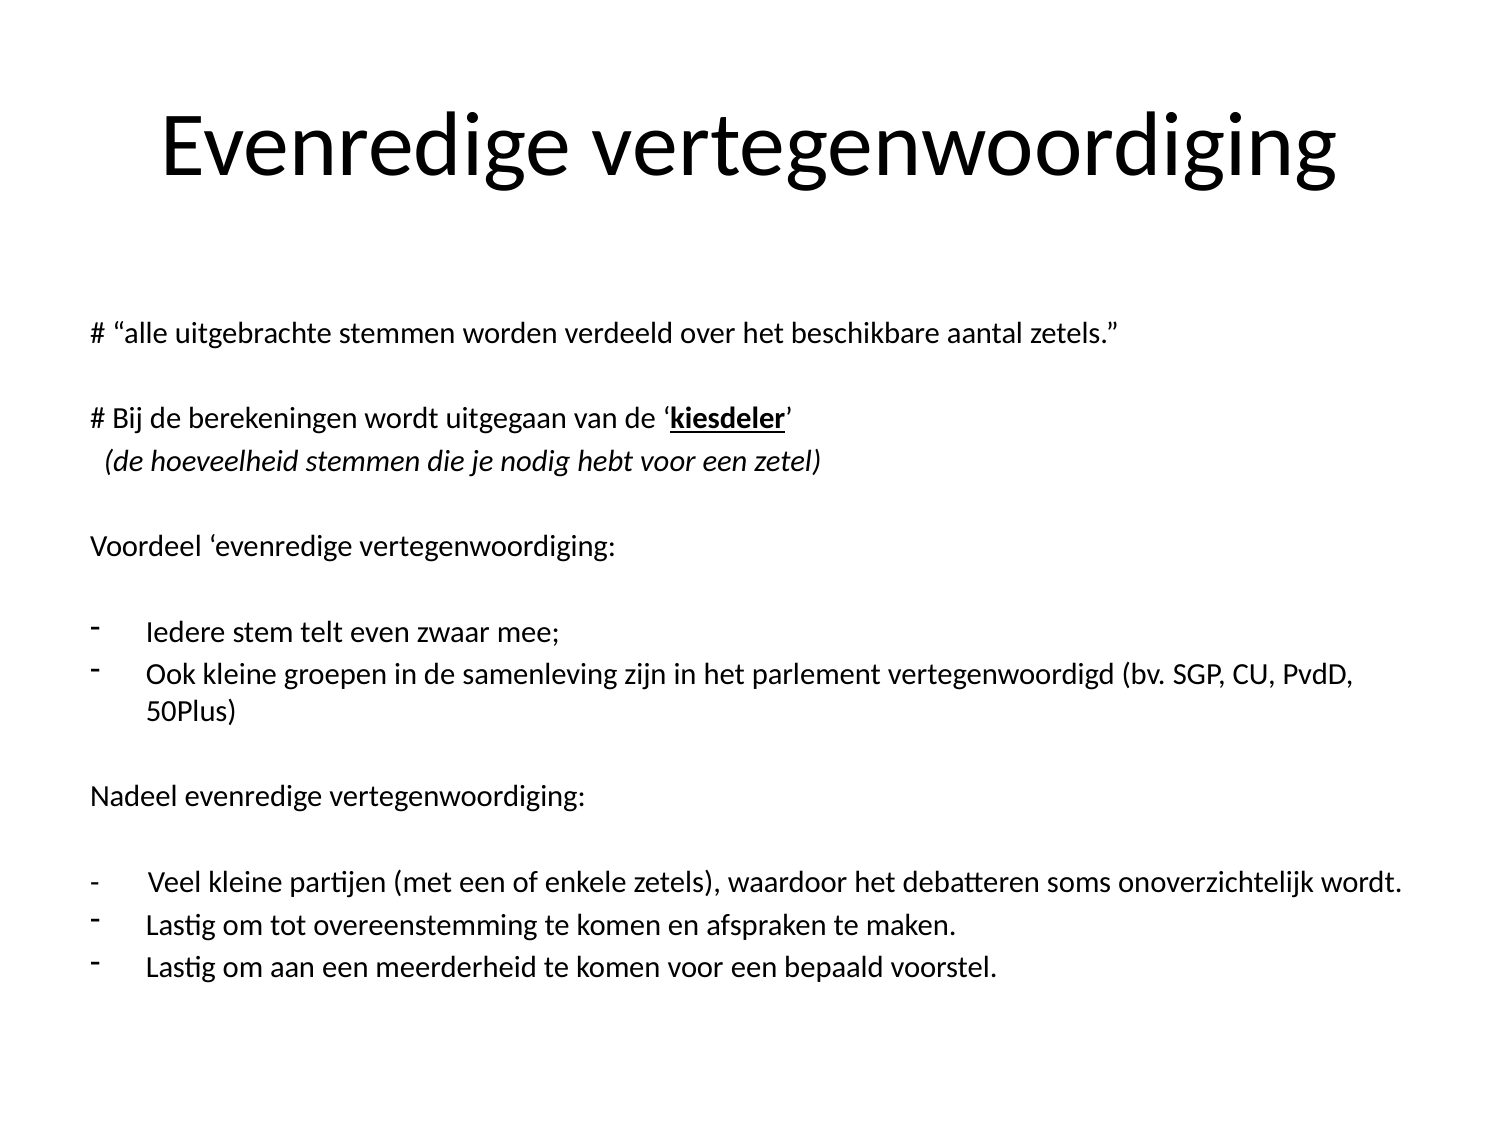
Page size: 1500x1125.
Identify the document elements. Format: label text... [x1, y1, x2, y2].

list # “alle uitgebrachte stemmen worden verdeeld over het beschikbare aantal zetels.” # Bij de berekeningen wordt uitgegaan van de ‘kiesdeler’ (de hoeveelheid stemmen die je nodig hebt voor een zetel) Voordeel ‘evenredige vertegenwoordiging: Iedere stem telt even zwaar mee; Ook kleine groepen in de samenleving zijn in het parlement vertegenwoordigd (bv. SGP, CU, PvdD, 50Plus) Nadeel evenredige vertegenwoordiging: - Veel kleine partijen (met een of enkele zetels), waardoor het debatteren soms onoverzichtelijk wordt. Lastig om tot overeenstemming te komen en afspraken te maken. Lastig om aan een meerderheid te komen voor een bepaald voorstel. [75, 262, 1425, 1005]
title Evenredige vertegenwoordiging [75, 45, 1425, 233]
